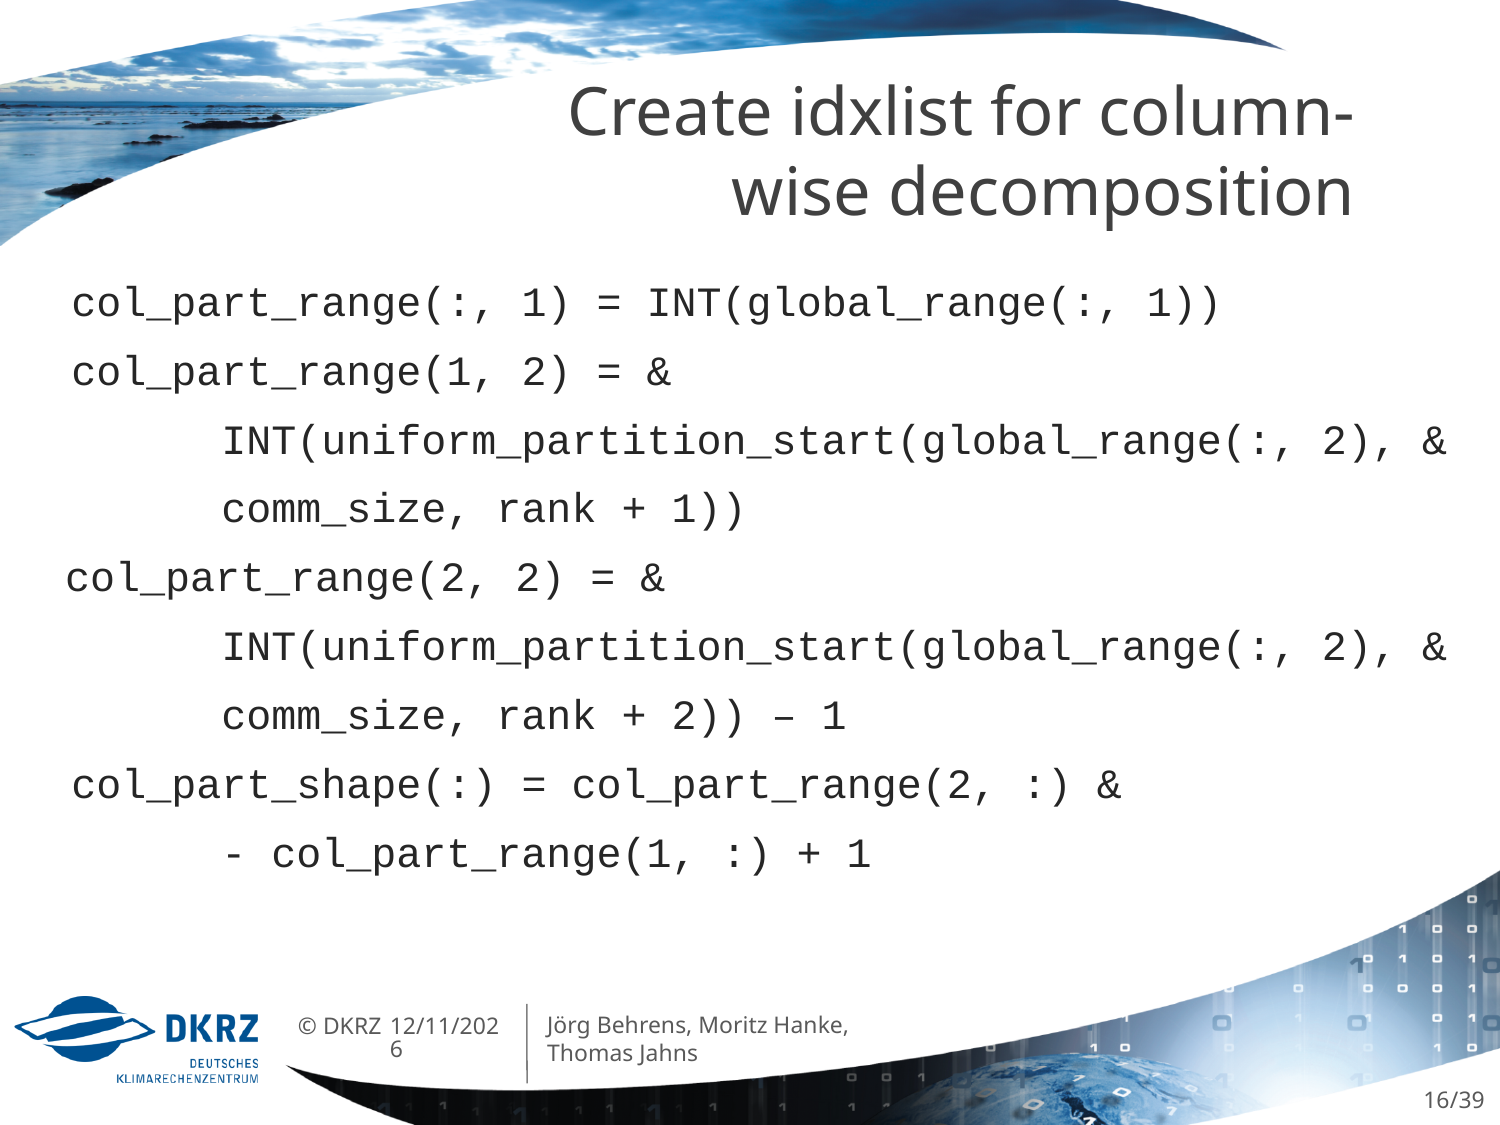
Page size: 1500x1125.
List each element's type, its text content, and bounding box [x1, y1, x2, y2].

picture [0, 0, 1288, 246]
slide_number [375, 1004, 528, 1052]
slide_number 16 [1333, 1078, 1465, 1125]
title Create idxlist for column-wise decomposition [480, 66, 1372, 232]
list col_part_range(:, 1) = INT(global_range(:, 1)) col_part_range(1, 2) = & INT(uniform_partition_start(global_range(:, 2), & comm_size, rank + 1)) col_part_range(2, 2) = & INT(uniform_partition_start(global_range(:, 2), & comm_size, rank + 2)) – 1 col_part_shape(:) = col_part_range(2, :) & - col_part_range(1, :) + 1 [0, 266, 1500, 929]
picture [14, 996, 258, 1083]
picture [285, 929, 1500, 1125]
footer Jörg Behrens, Moritz Hanke, Thomas Jahns [532, 1003, 884, 1082]
